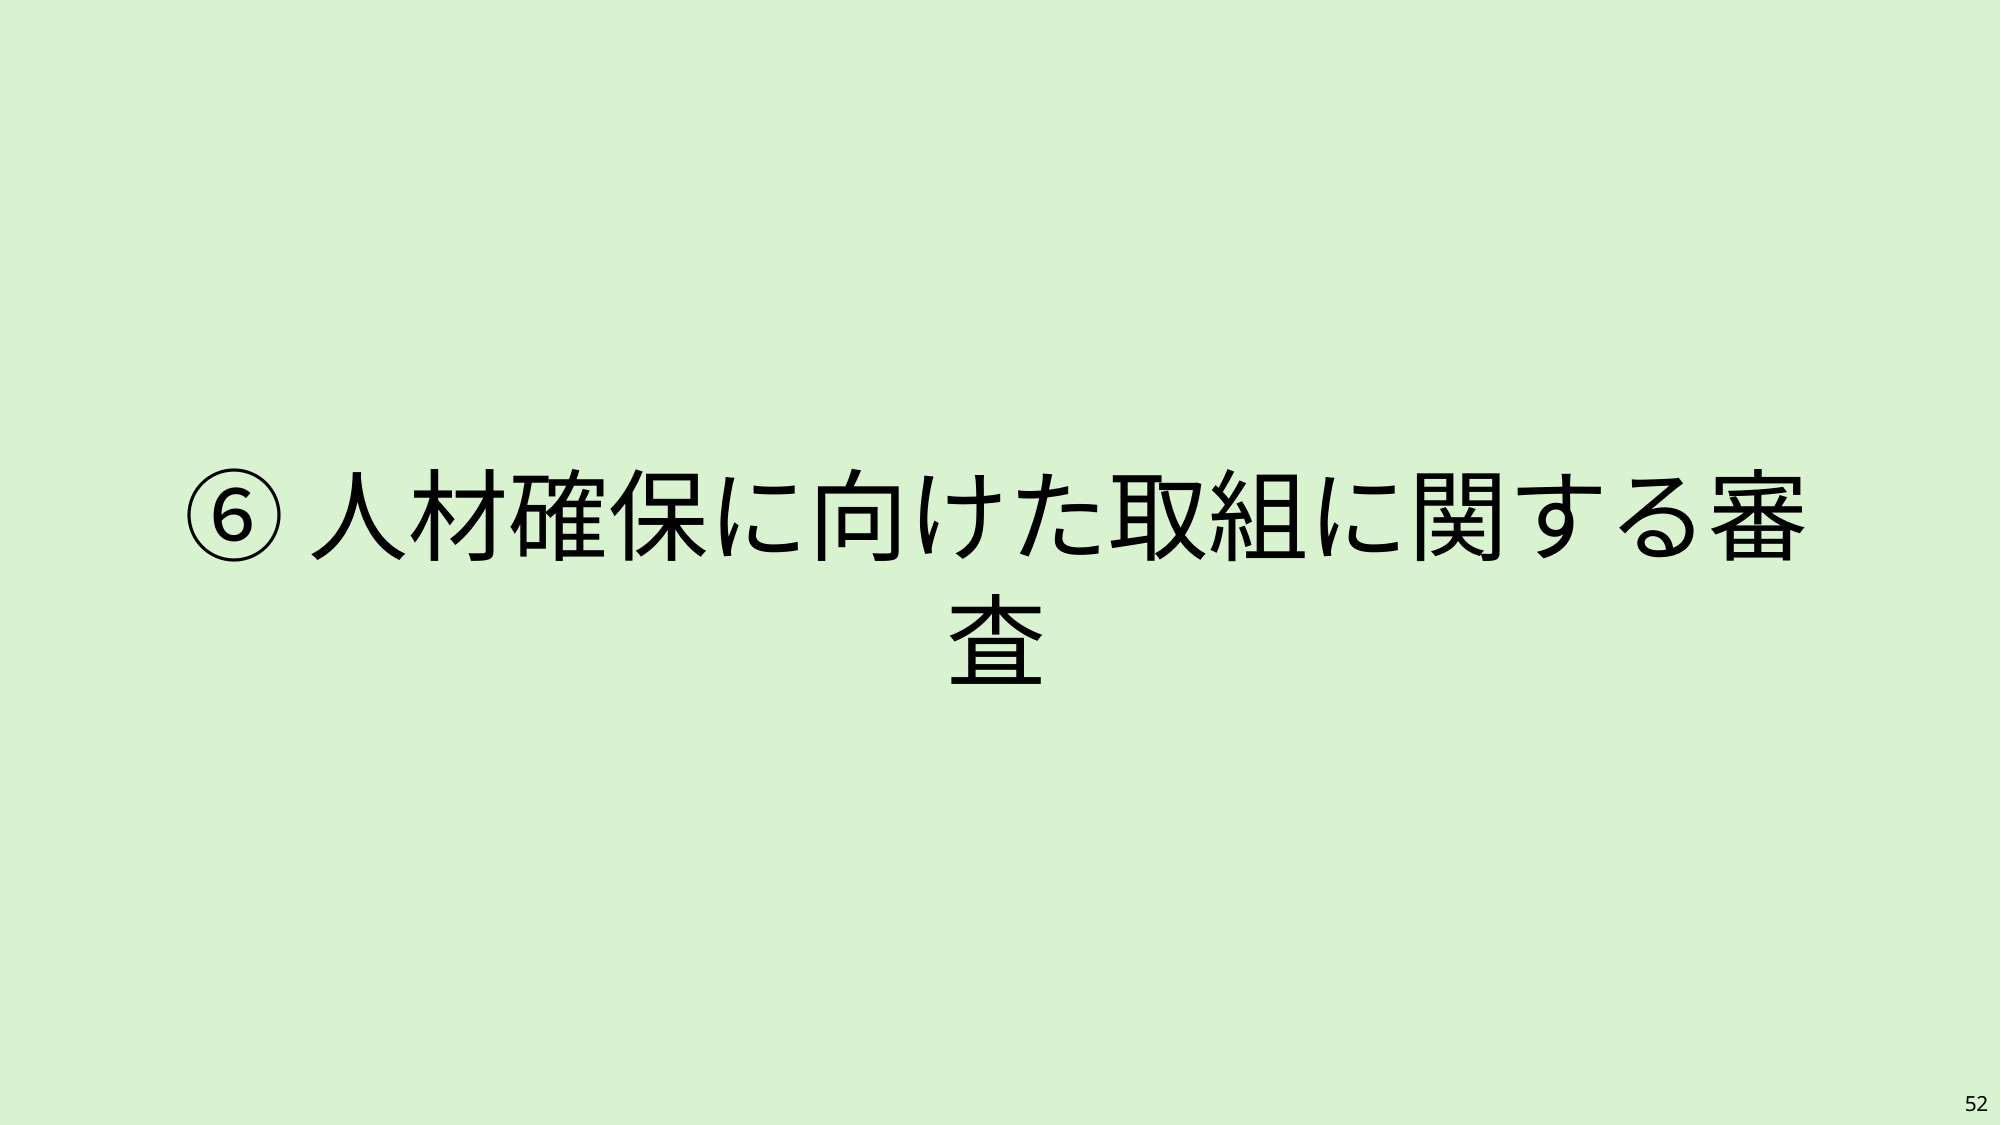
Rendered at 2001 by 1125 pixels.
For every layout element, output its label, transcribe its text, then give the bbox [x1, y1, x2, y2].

text_box ⑥人材確保に向けた取組に関する審査 [125, 298, 1867, 827]
